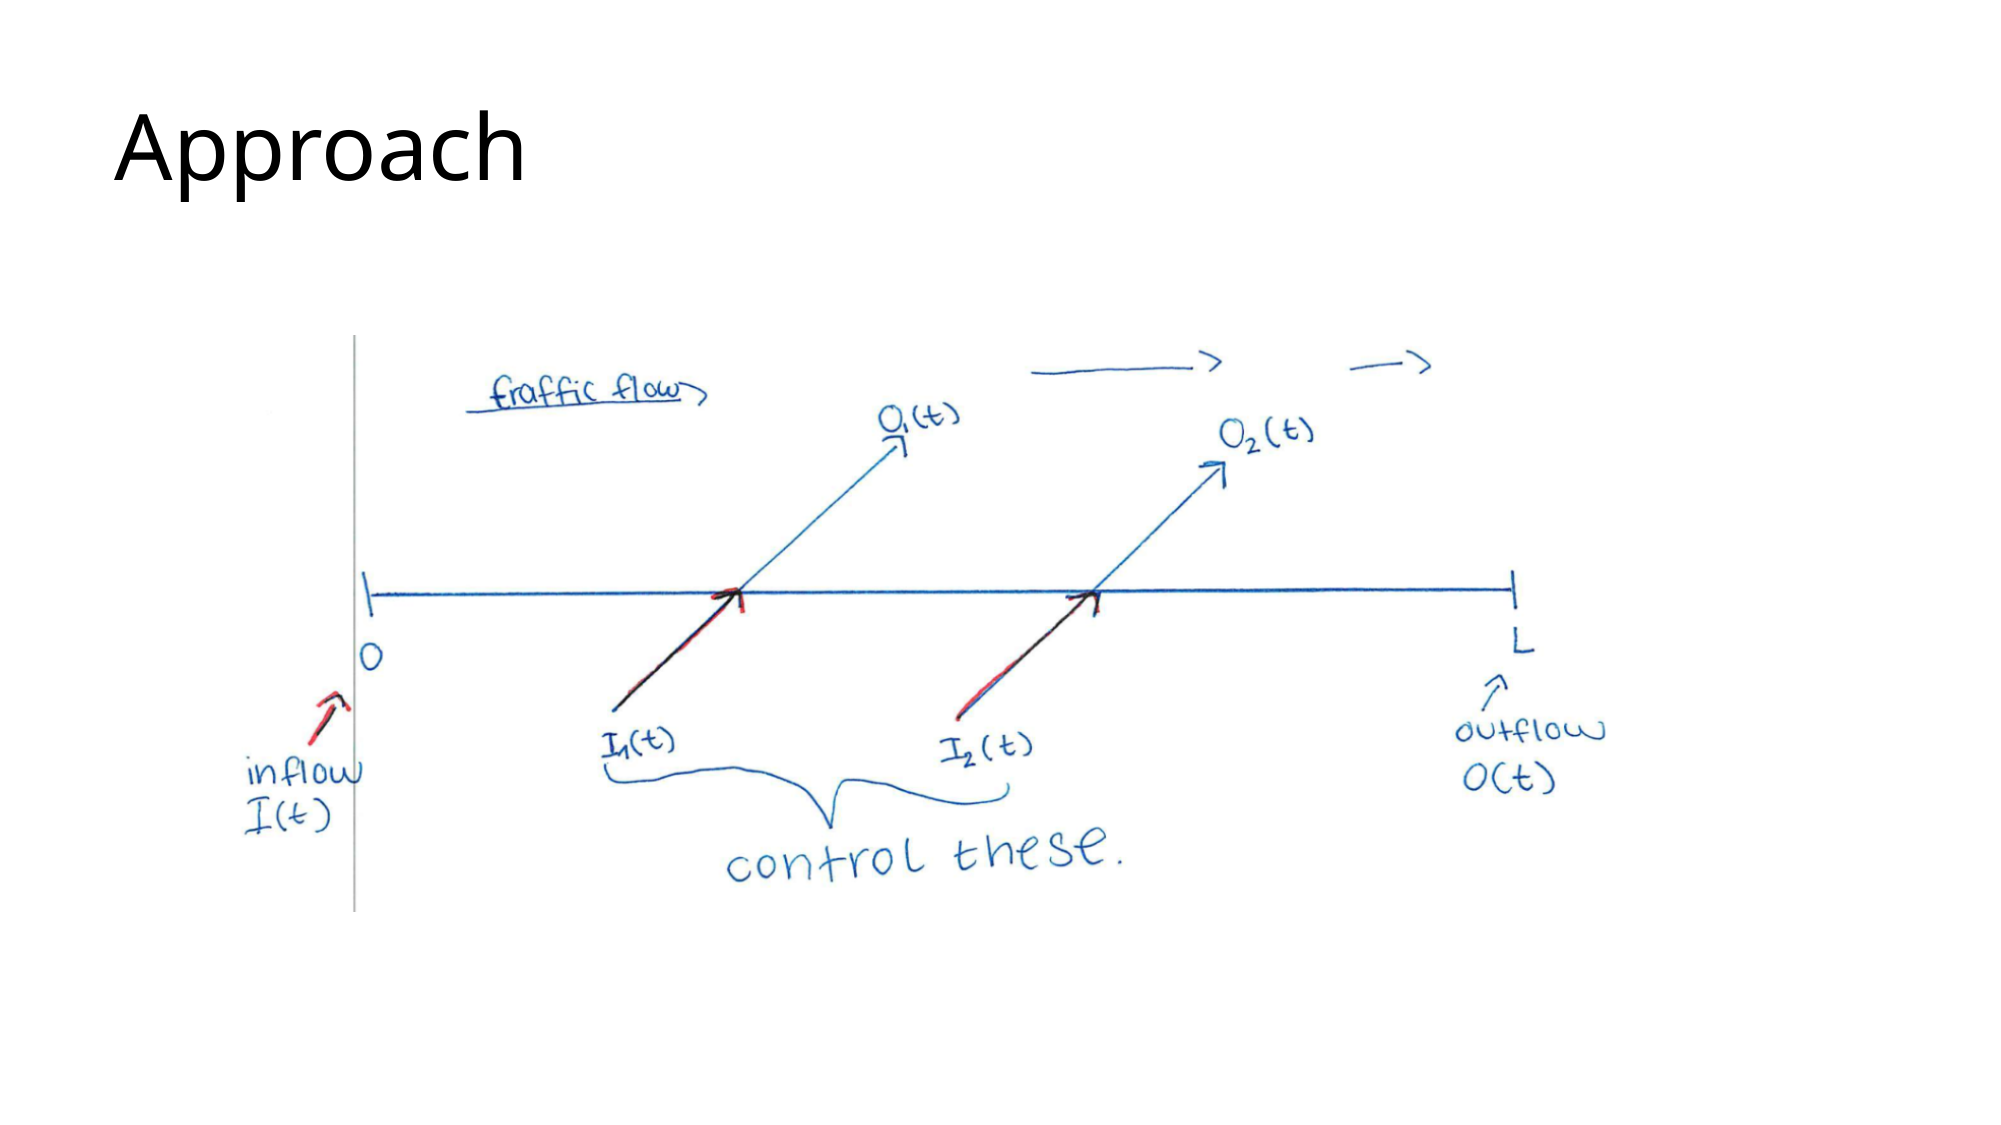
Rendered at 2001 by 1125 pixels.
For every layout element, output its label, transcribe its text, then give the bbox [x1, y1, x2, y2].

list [231, 335, 1608, 912]
title Approach [99, 42, 1825, 260]
